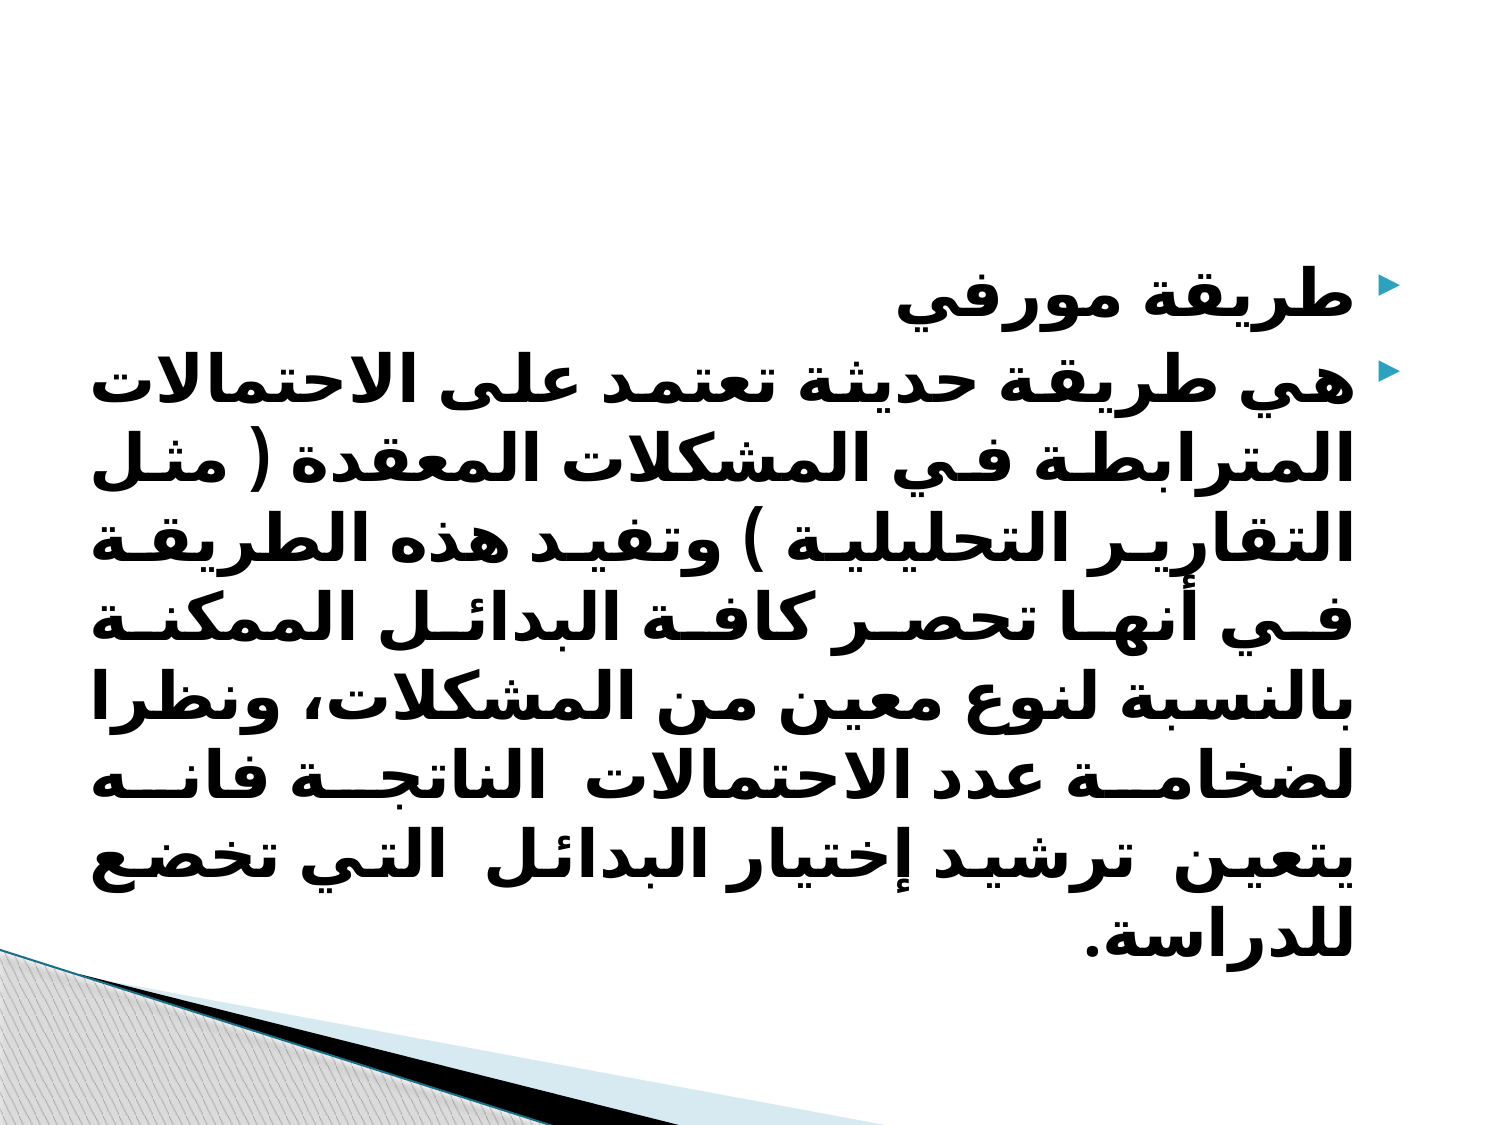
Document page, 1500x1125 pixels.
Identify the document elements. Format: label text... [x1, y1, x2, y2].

list طريقة مورفي هي طريقة حديثة تعتمد على الاحتمالات المترابطة في المشكلات المعقدة ( مثل التقارير التحليلية ) وتفيد هذه الطريقة في أنها تحصر كافة البدائل الممكنة بالنسبة لنوع معين من المشكلات، ونظرا لضخامة عدد الاحتمالات الناتجة فانه يتعين ترشيد إختيار البدائل التي تخضع للدراسة. [75, 243, 1425, 986]
